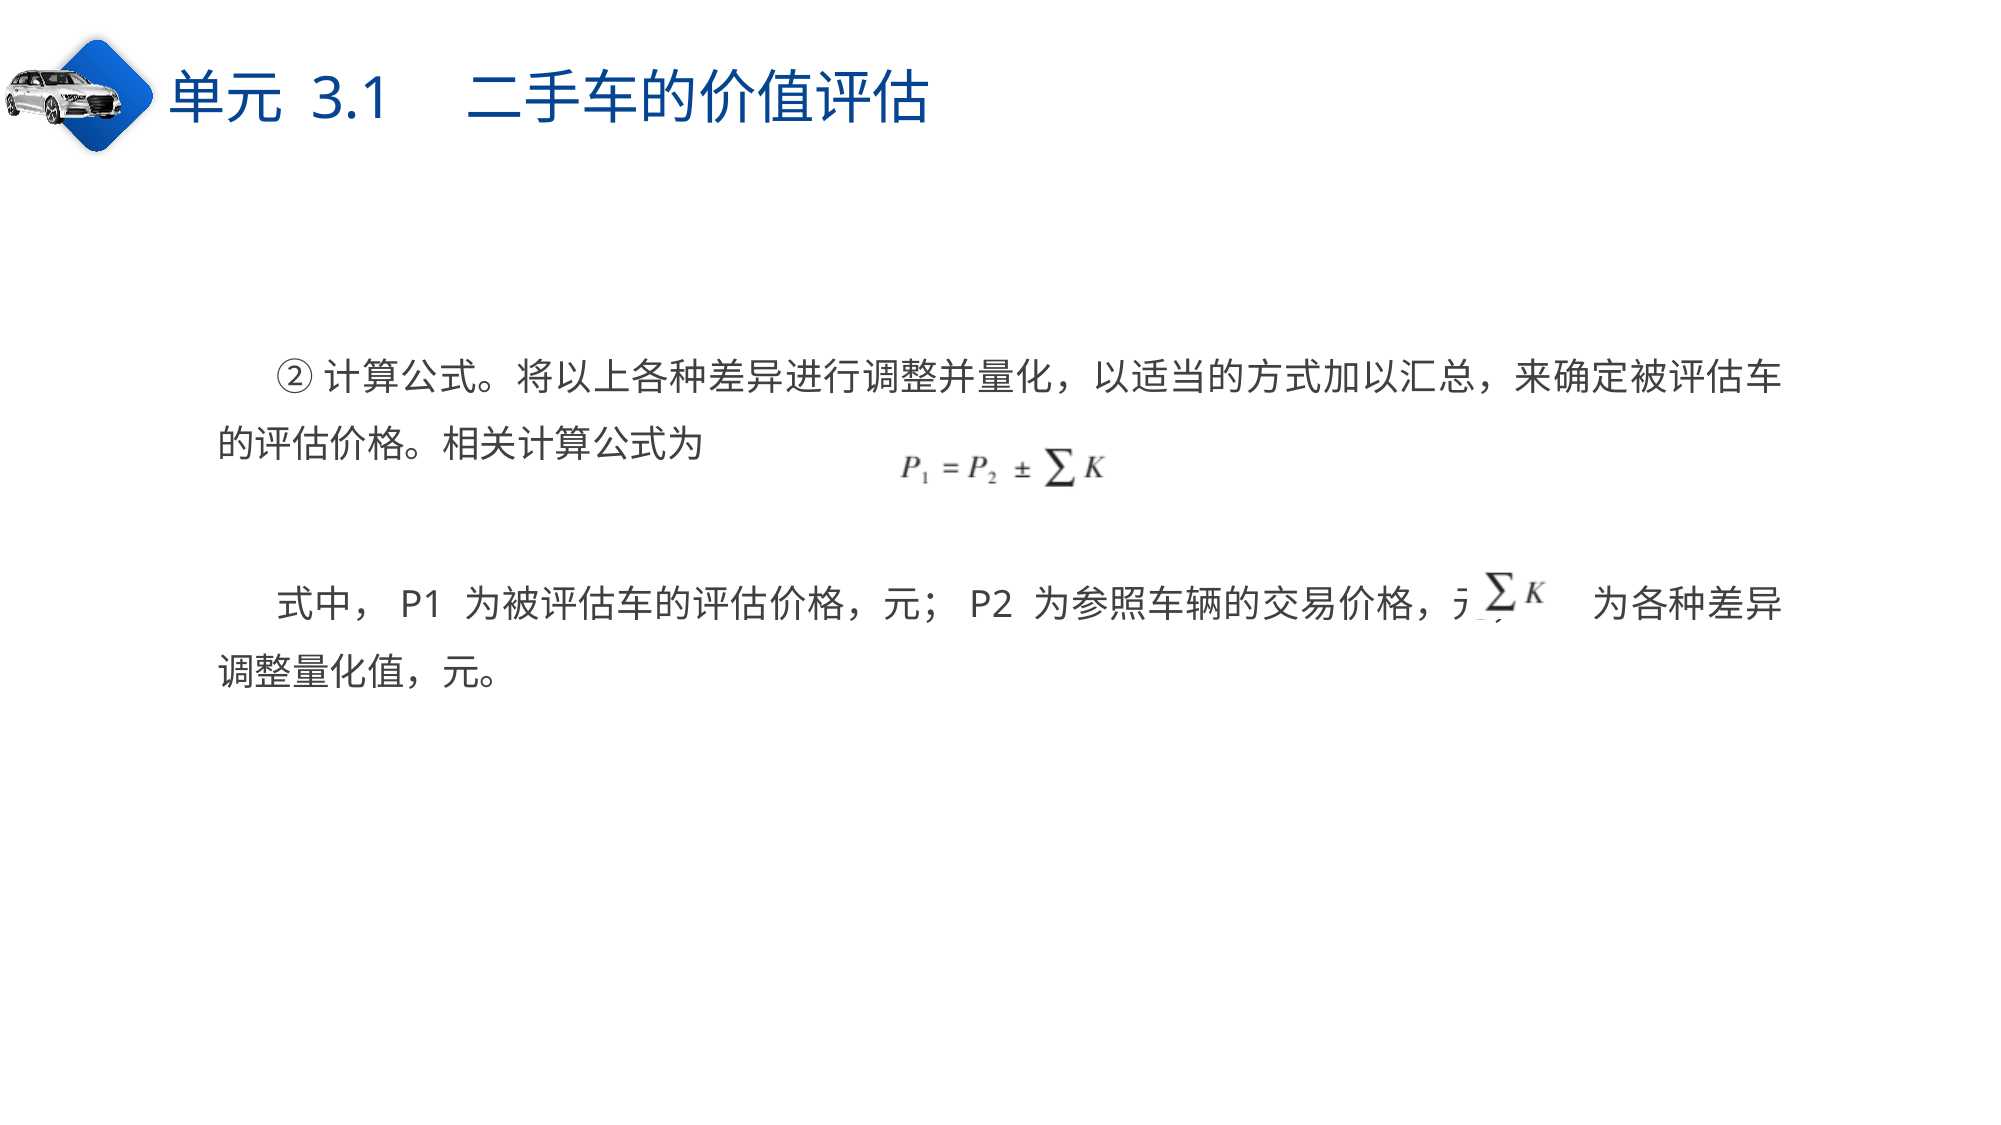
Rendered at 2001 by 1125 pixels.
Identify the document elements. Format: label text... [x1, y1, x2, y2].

picture [1467, 562, 1558, 619]
picture [858, 424, 1142, 509]
text_box ②计算公式。将以上各种差异进行调整并量化，以适当的方式加以汇总，来确定被评估车的评估价格。相关计算公式为 式中，P1 为被评估车的评估价格，元；P2 为参照车辆的交易价格，元； 为各种差异调整量化值，元。 [202, 322, 1798, 701]
picture [0, 31, 125, 157]
text_box 单元 3.1 二手车的价值评估 [152, 52, 946, 138]
